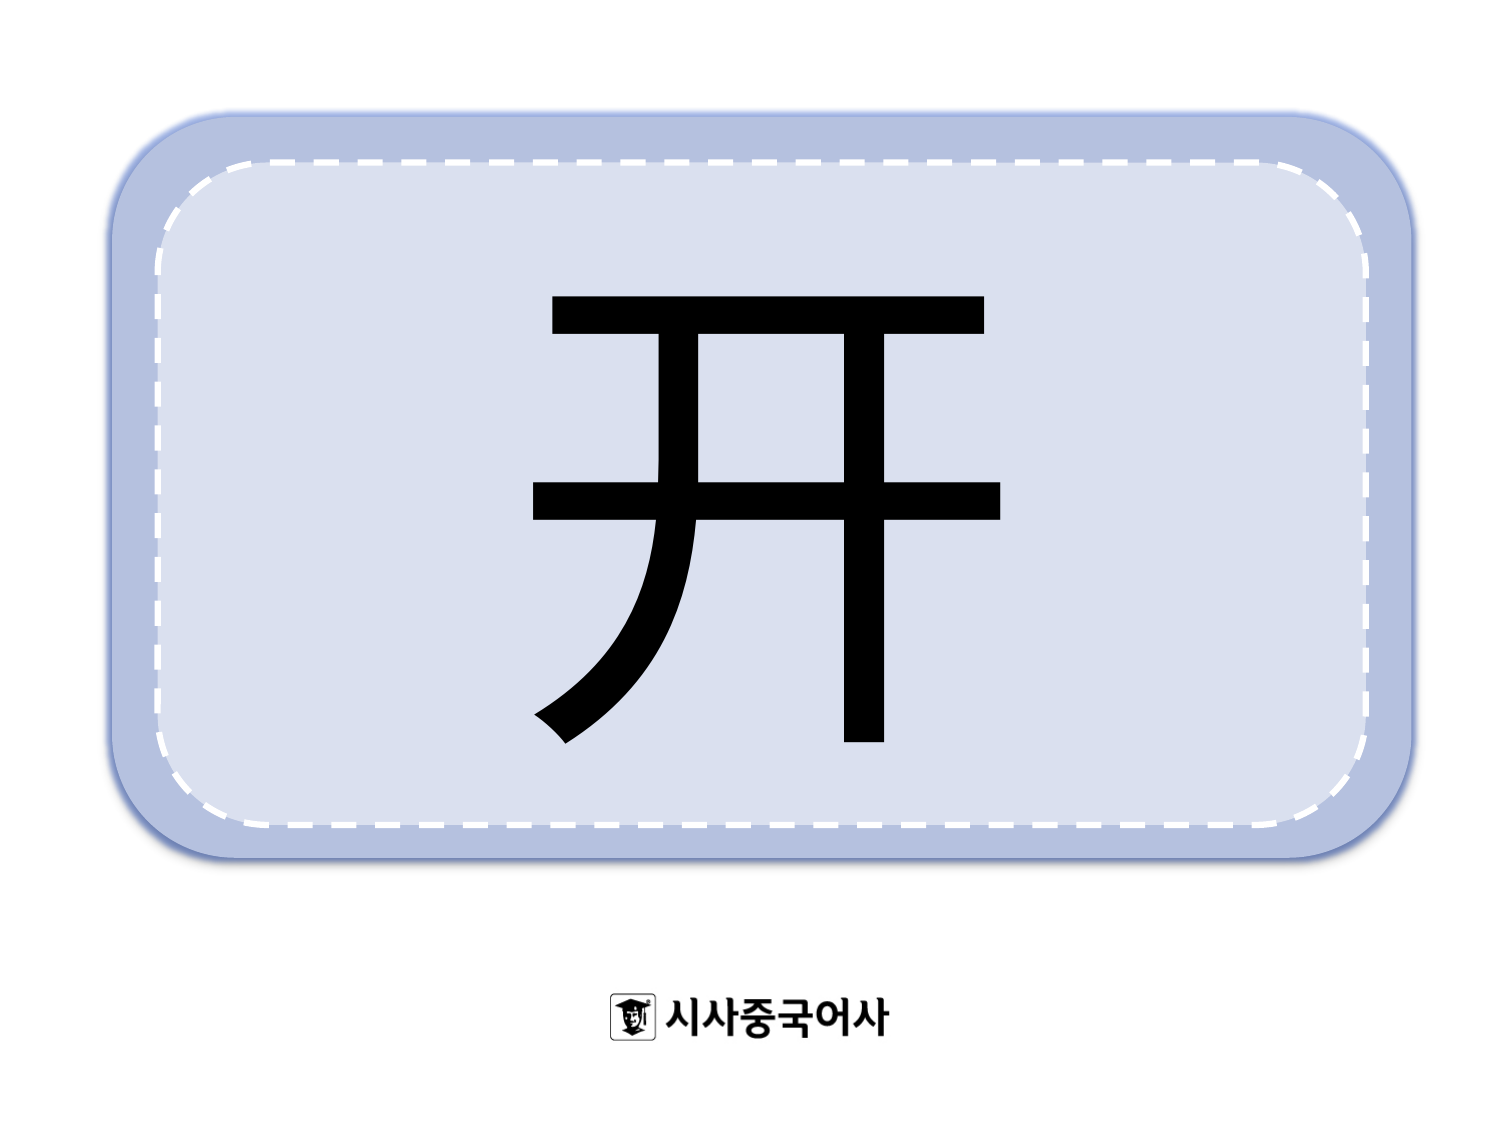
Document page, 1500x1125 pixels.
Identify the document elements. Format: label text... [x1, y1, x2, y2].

picture [602, 987, 898, 1047]
text_box 开 [162, 160, 1371, 824]
